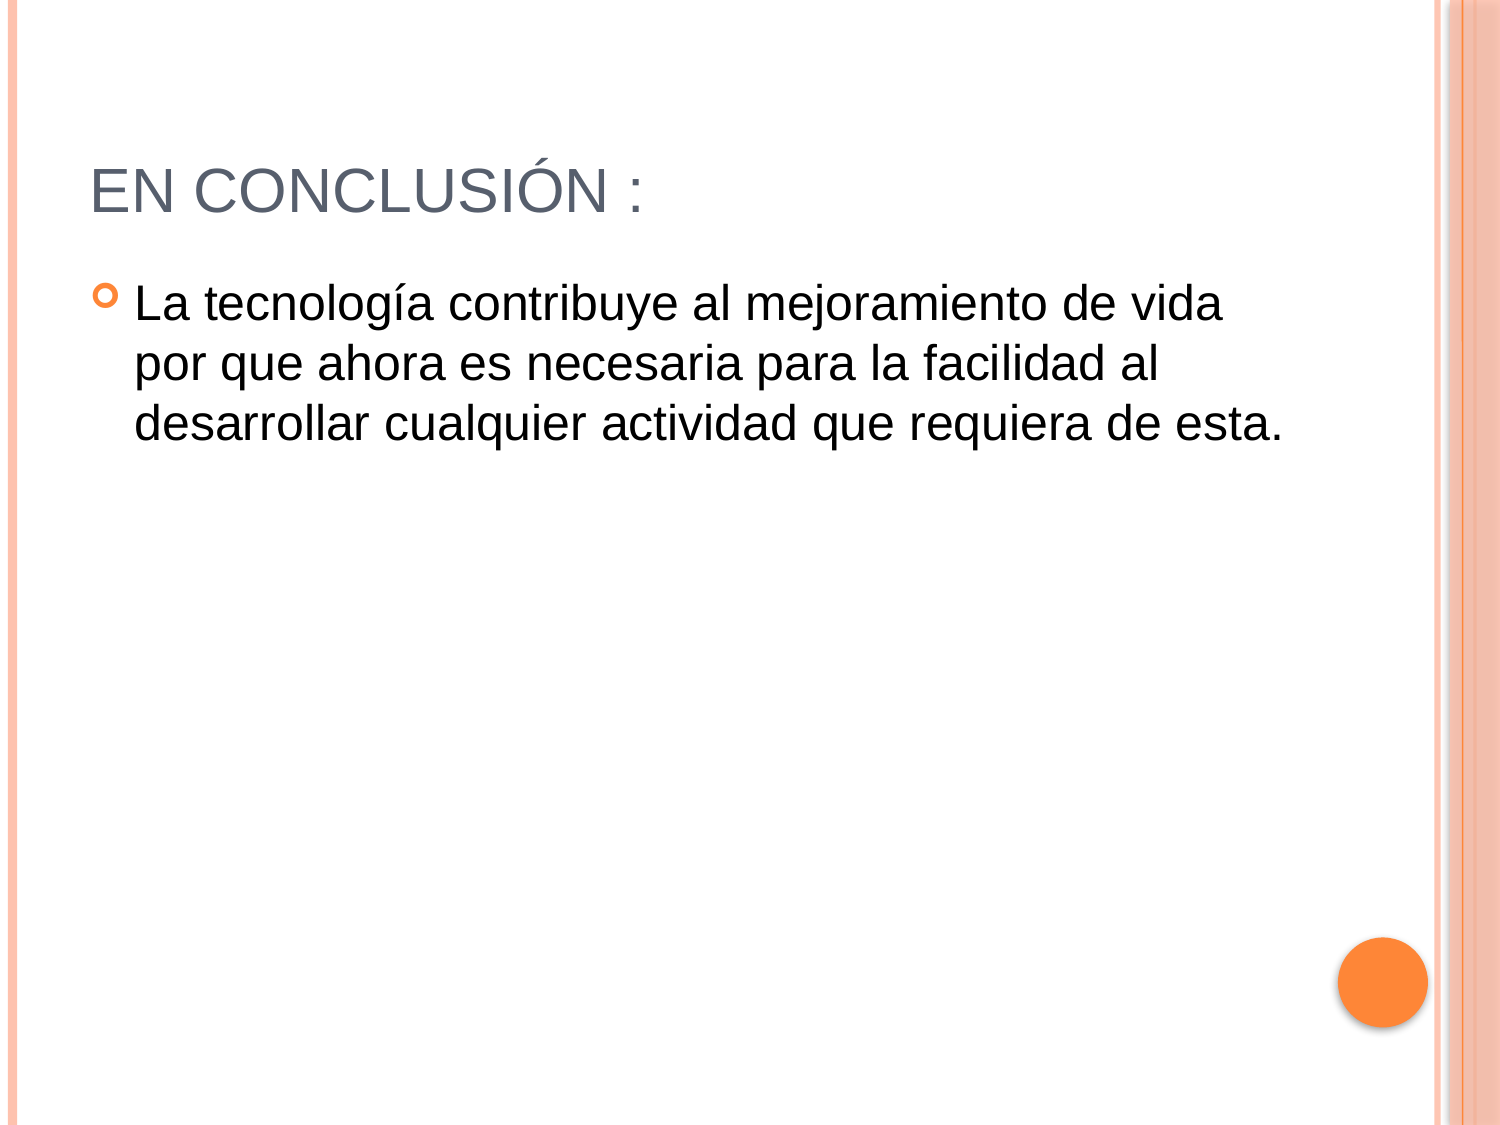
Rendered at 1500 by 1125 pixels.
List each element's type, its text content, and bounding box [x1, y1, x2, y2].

list La tecnología contribuye al mejoramiento de vida por que ahora es necesaria para la facilidad al desarrollar cualquier actividad que requiera de esta. [75, 262, 1300, 1062]
title En conclusión : [75, 45, 1300, 233]
